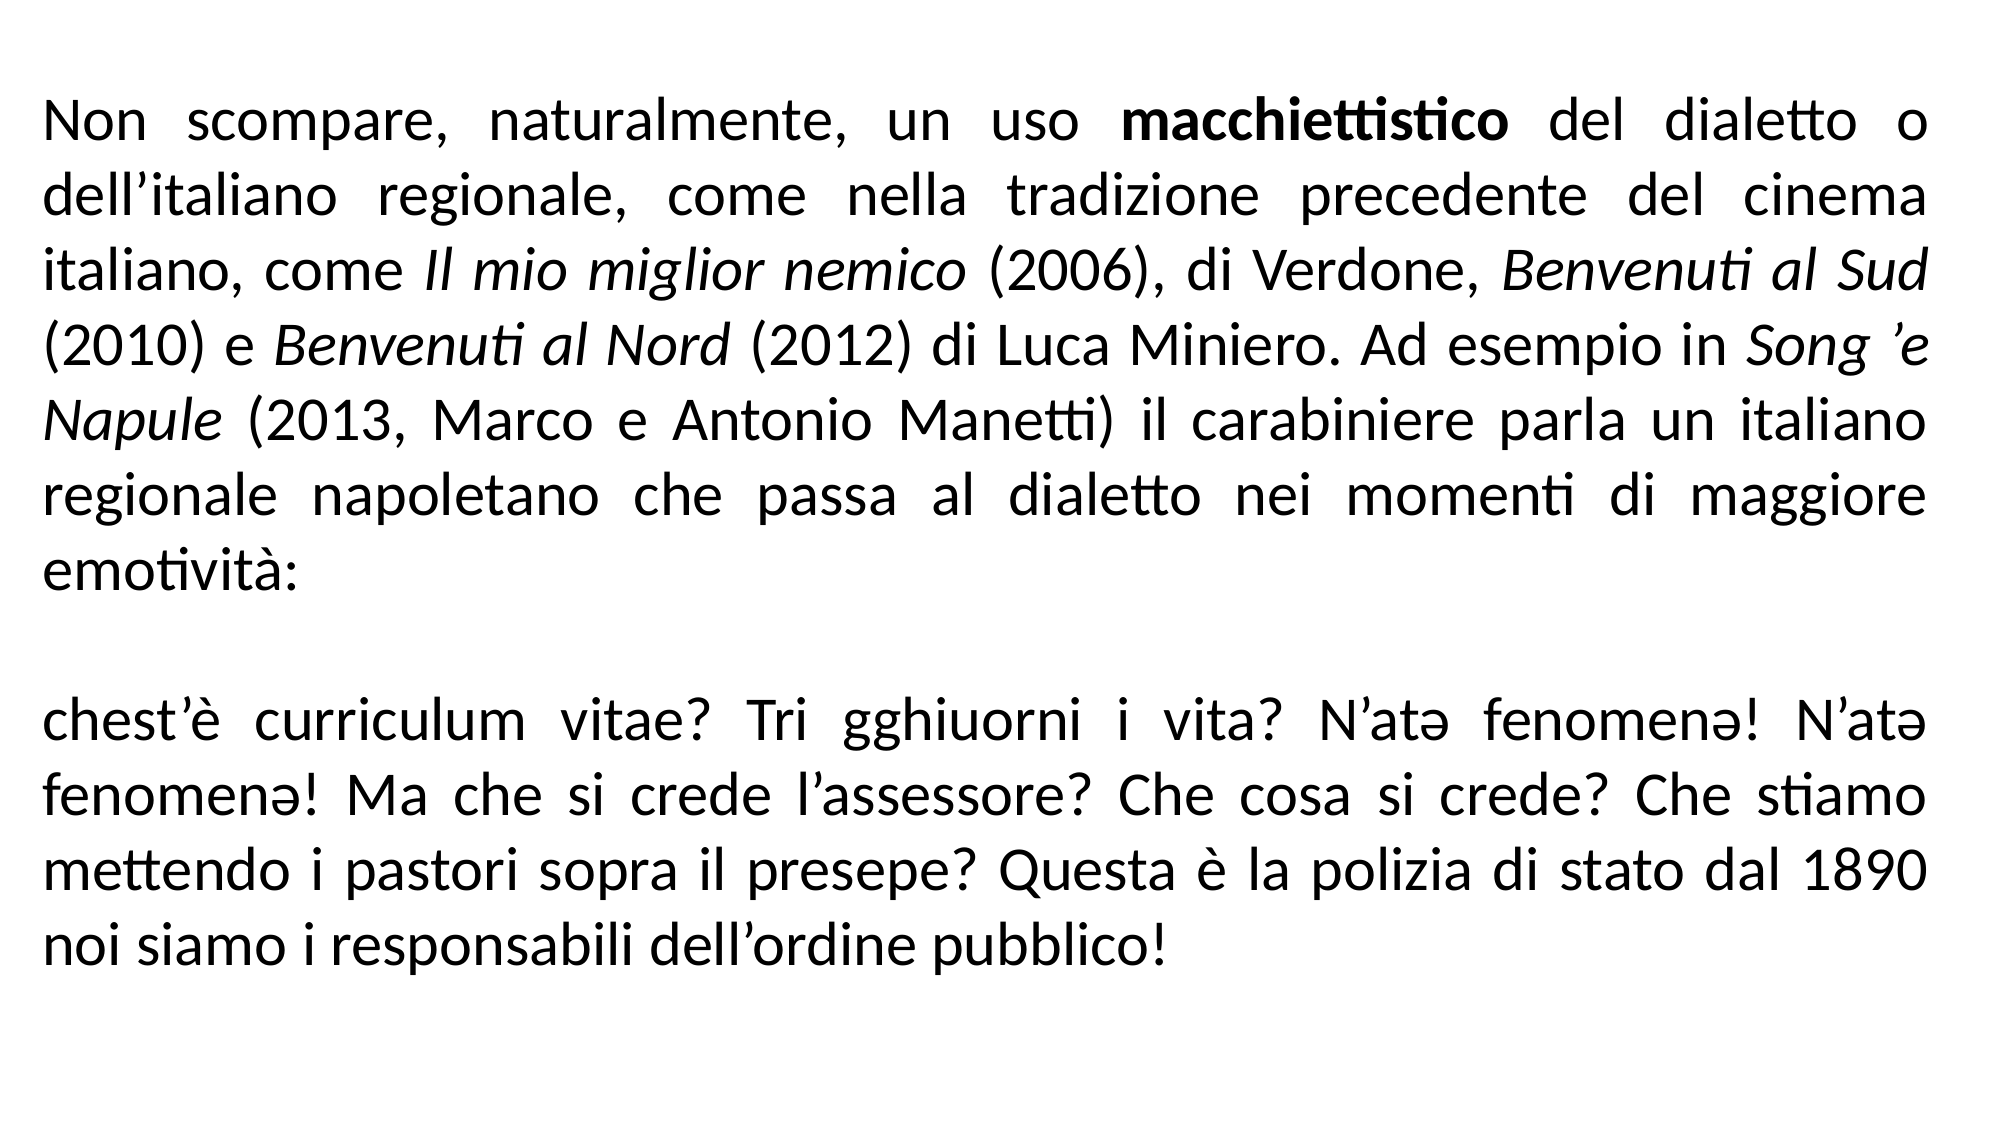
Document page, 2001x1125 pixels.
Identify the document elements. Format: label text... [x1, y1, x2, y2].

text_box Non scompare, naturalmente, un uso macchiettistico del dialetto o dell’italiano regionale, come nella tradizione precedente del cinema italiano, come Il mio miglior nemico (2006), di Verdone, Benvenuti al Sud (2010) e Benvenuti al Nord (2012) di Luca Miniero. Ad esempio in Song ’e Napule (2013, Marco e Antonio Manetti) il carabiniere parla un italiano regionale napoletano che passa al dialetto nei momenti di maggiore emotività: chest’è curriculum vitae? Tri gghiuorni i vita? N’atǝ fenomenǝ! N’atǝ fenomenǝ! Ma che si crede l’assessore? Che cosa si crede? Che stiamo mettendo i pastori sopra il presepe? Questa è la polizia di stato dal 1890 noi siamo i responsabili dell’ordine pubblico! [27, 70, 1945, 1060]
